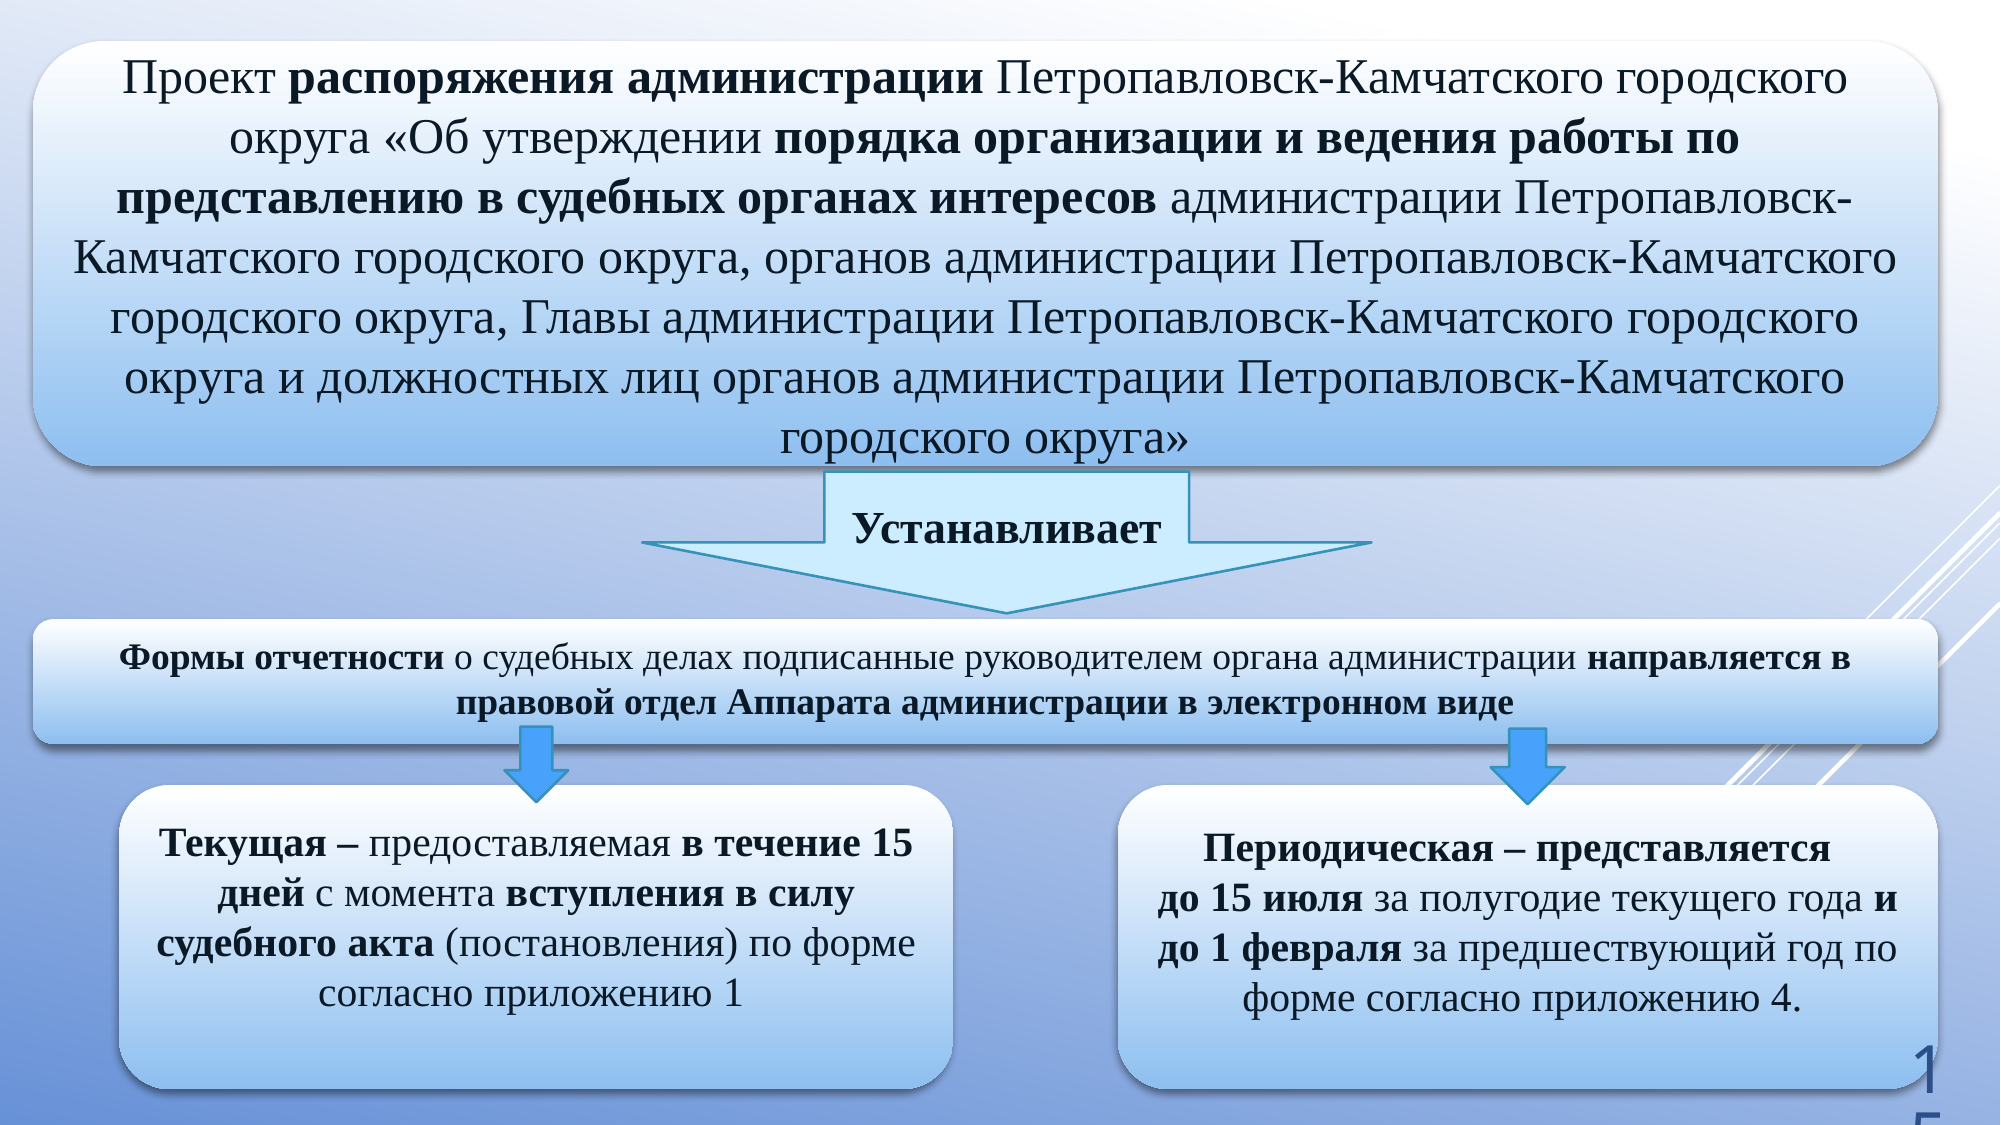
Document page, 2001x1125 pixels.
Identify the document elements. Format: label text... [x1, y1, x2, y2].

slide_number 15 [1894, 1033, 2000, 1125]
text_box Формы отчетности о судебных делах подписанные руководителем органа администрации направляется в правовой отдел Аппарата администрации в электронном виде [32, 618, 1938, 744]
text_box [1489, 727, 1566, 806]
text_box Проект распоряжения администрации Петропавловск-Камчатского городского округа «Об утверждении порядка организации и ведения работы по представлению в судебных органах интересов администрации Петропавловск-Камчатского городского округа, органов администрации Петропавловск-Камчатского городского округа, Главы администрации Петропавловск-Камчатского городского округа и должностных лиц органов администрации Петропавловск-Камчатского городского округа» [32, 41, 1938, 467]
text_box Устанавливает [640, 470, 1373, 615]
text_box [503, 725, 570, 804]
text_box Текущая – предоставляемая в течение 15 дней с момента вступления в силу судебного акта (постановления) по форме согласно приложению 1 [119, 784, 954, 1090]
text_box Периодическая – представляется до 15 июля за полугодие текущего года и до 1 февраля за предшествующий год по форме согласно приложению 4. [1117, 784, 1938, 1090]
